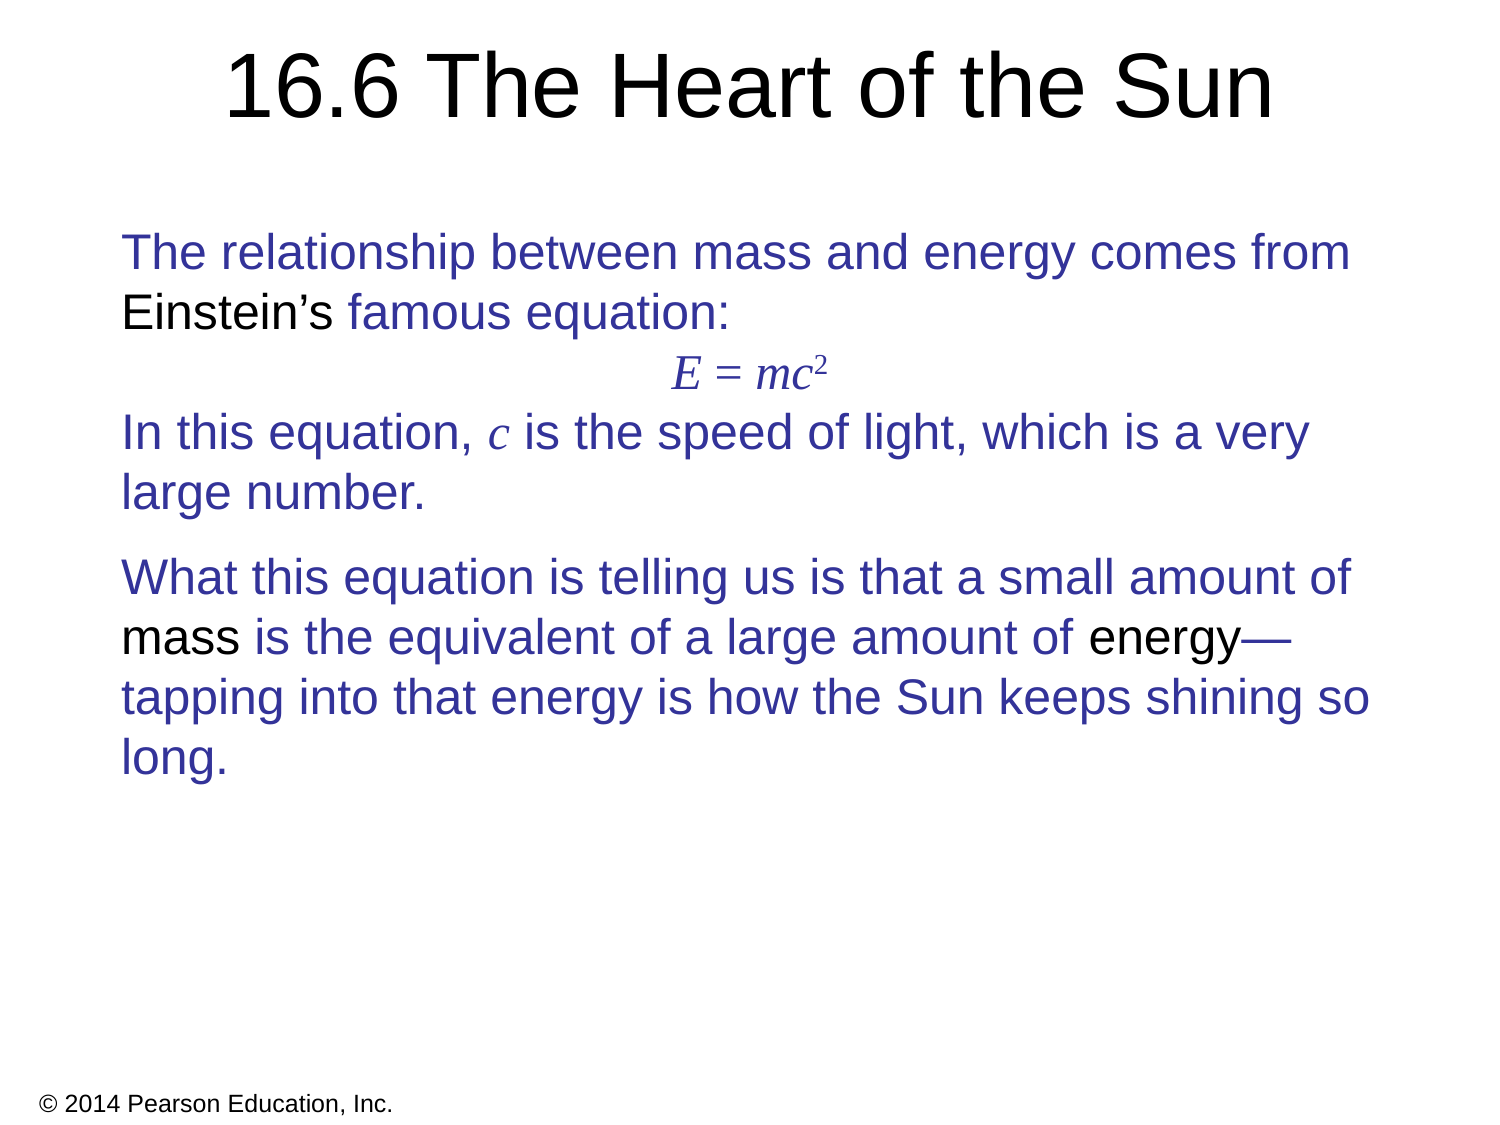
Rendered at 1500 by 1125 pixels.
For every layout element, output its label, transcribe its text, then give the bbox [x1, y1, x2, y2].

title 16.6 The Heart of the Sun [112, 0, 1388, 169]
text_box The relationship between mass and energy comes from Einstein’s famous equation: E = mc2 In this equation, c is the speed of light, which is a very large number. What this equation is telling us is that a small amount of mass is the equivalent of a large amount of energy—tapping into that energy is how the Sun keeps shining so long. [106, 211, 1394, 792]
